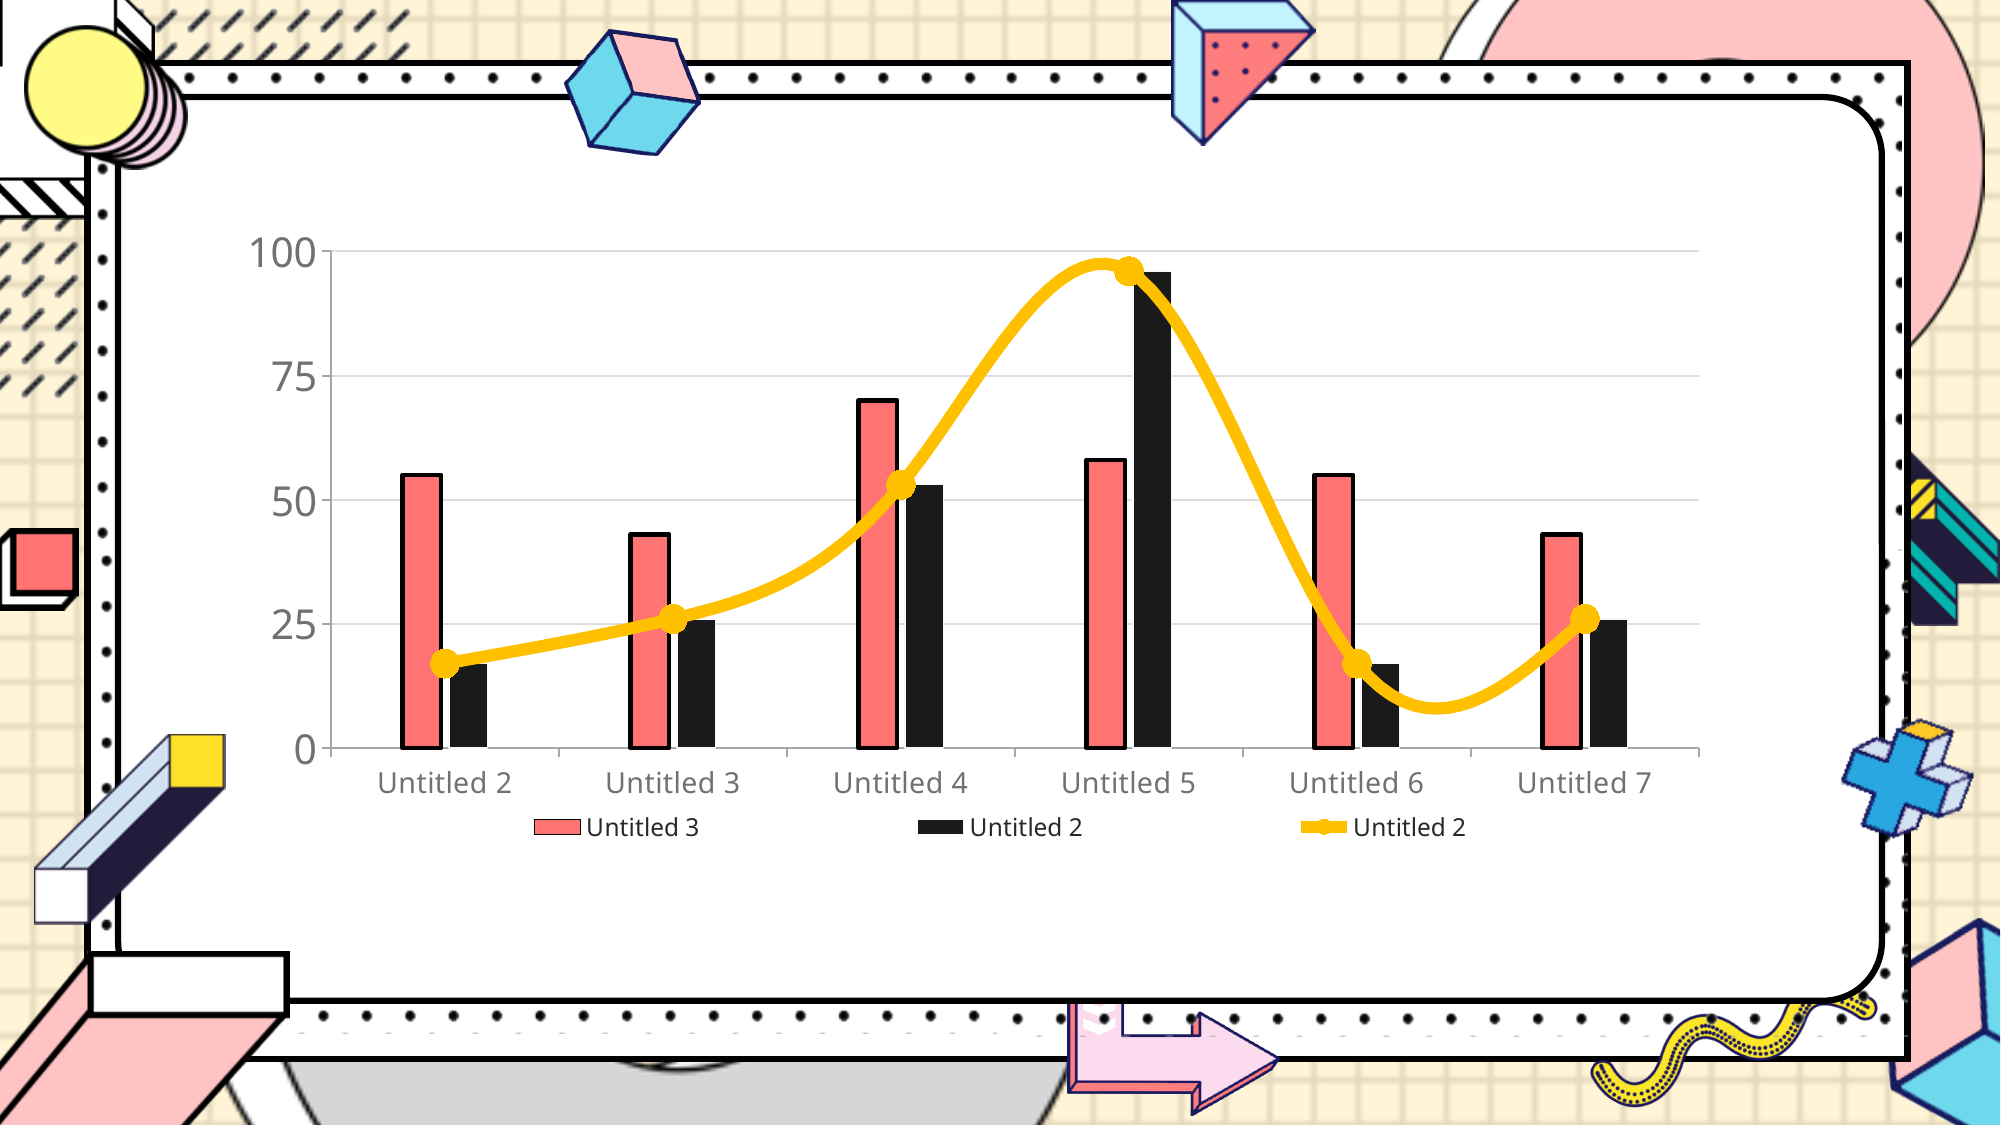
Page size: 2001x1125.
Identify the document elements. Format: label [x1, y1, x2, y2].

picture [0, 220, 997, 1125]
chart [247, 222, 1707, 858]
picture [24, 0, 2001, 1125]
